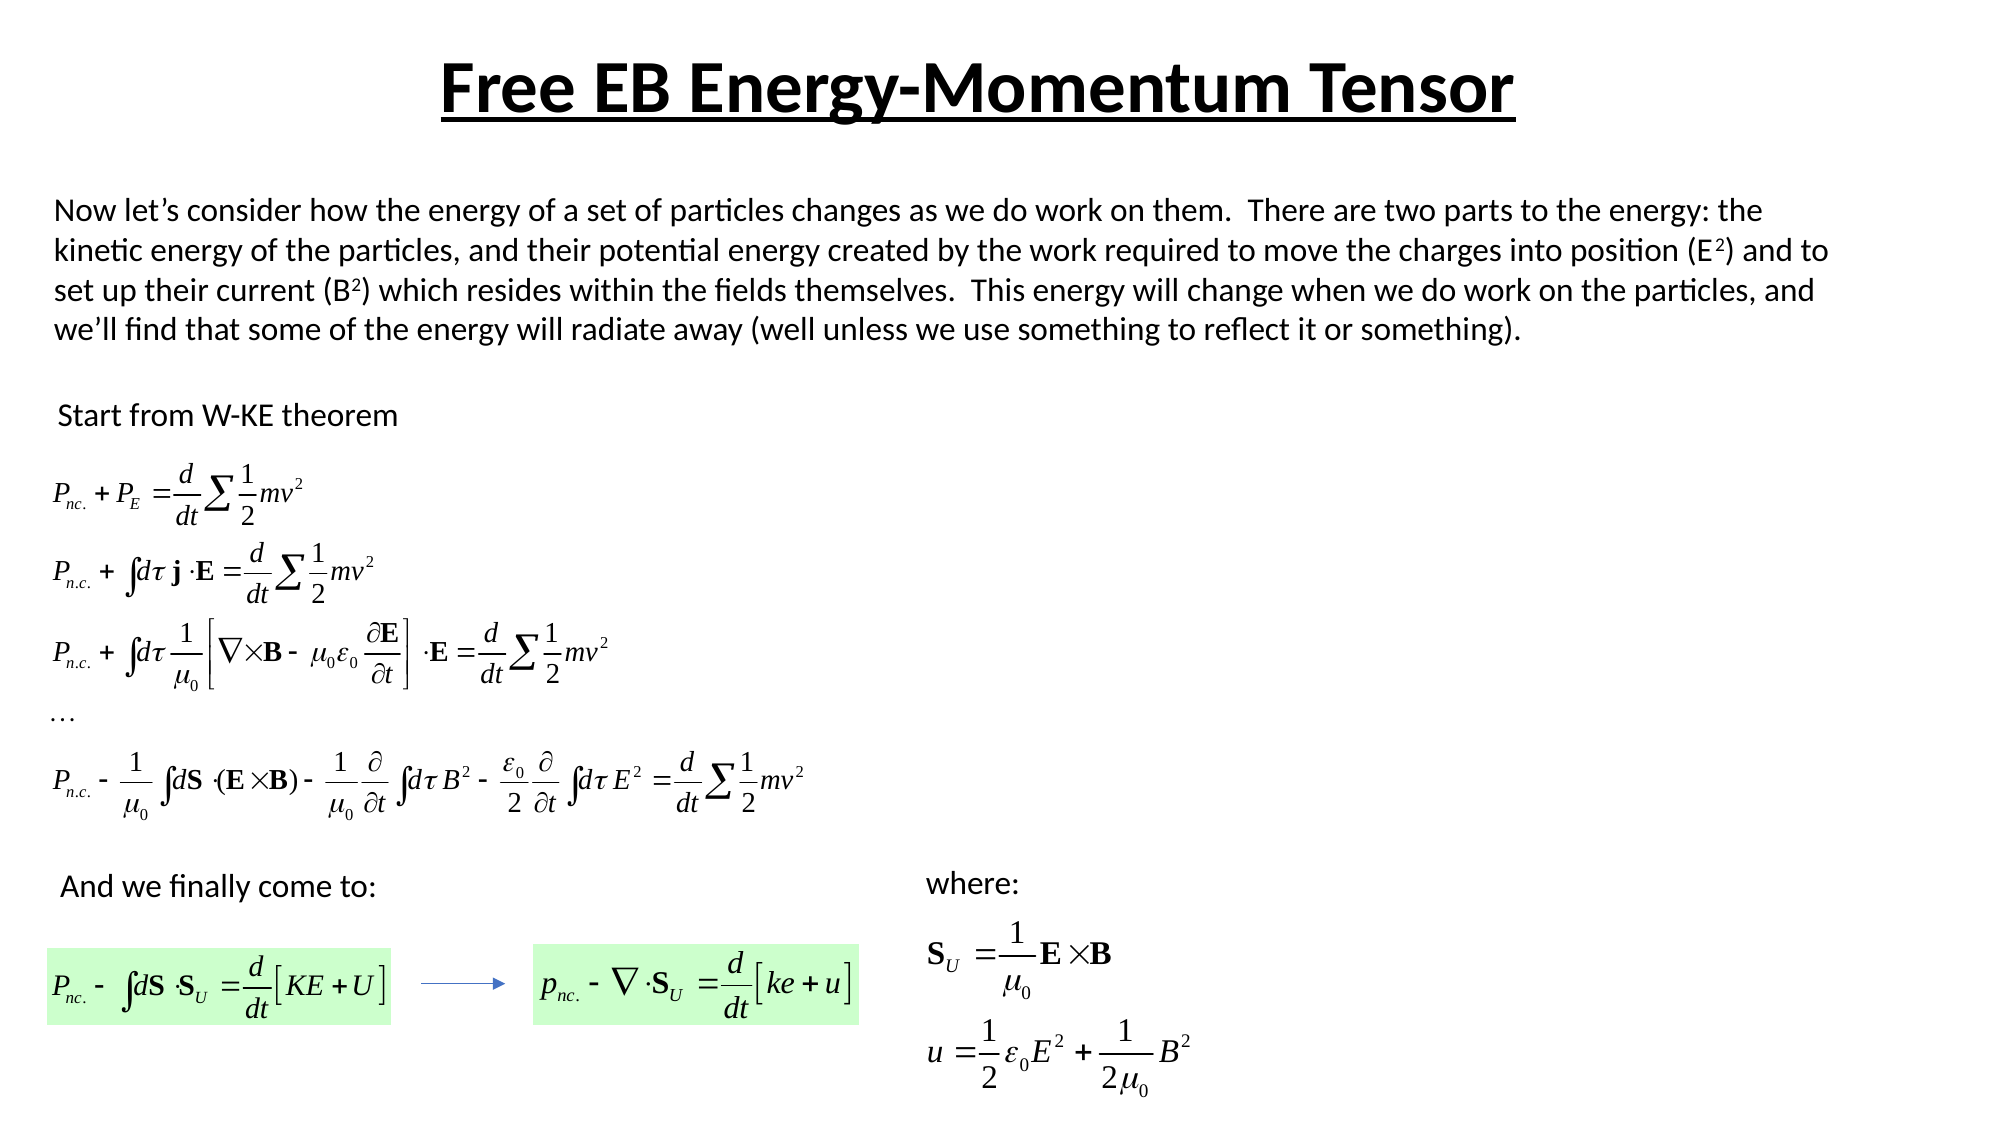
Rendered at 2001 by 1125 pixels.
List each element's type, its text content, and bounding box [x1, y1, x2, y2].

text_box where: [911, 854, 1036, 909]
text_box Start from W-KE theorem [42, 385, 414, 441]
title Free EB Energy-Momentum Tensor [228, 21, 1729, 136]
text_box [46, 948, 392, 1026]
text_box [532, 943, 859, 1026]
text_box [47, 456, 812, 828]
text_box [922, 911, 1197, 1105]
text_box Now let’s consider how the energy of a set of particles changes as we do work on them. There are two parts to the energy: the kinetic energy of the particles, and their potential energy created by the work required to move the charges into position (E2) and to set up their current (B2) which resides within the fields themselves. This energy will change when we do work on the particles, and we’ll find that some of the energy will radiate away (well unless we use something to reflect it or something). [39, 180, 1865, 355]
text_box And we finally come to: [45, 856, 393, 912]
